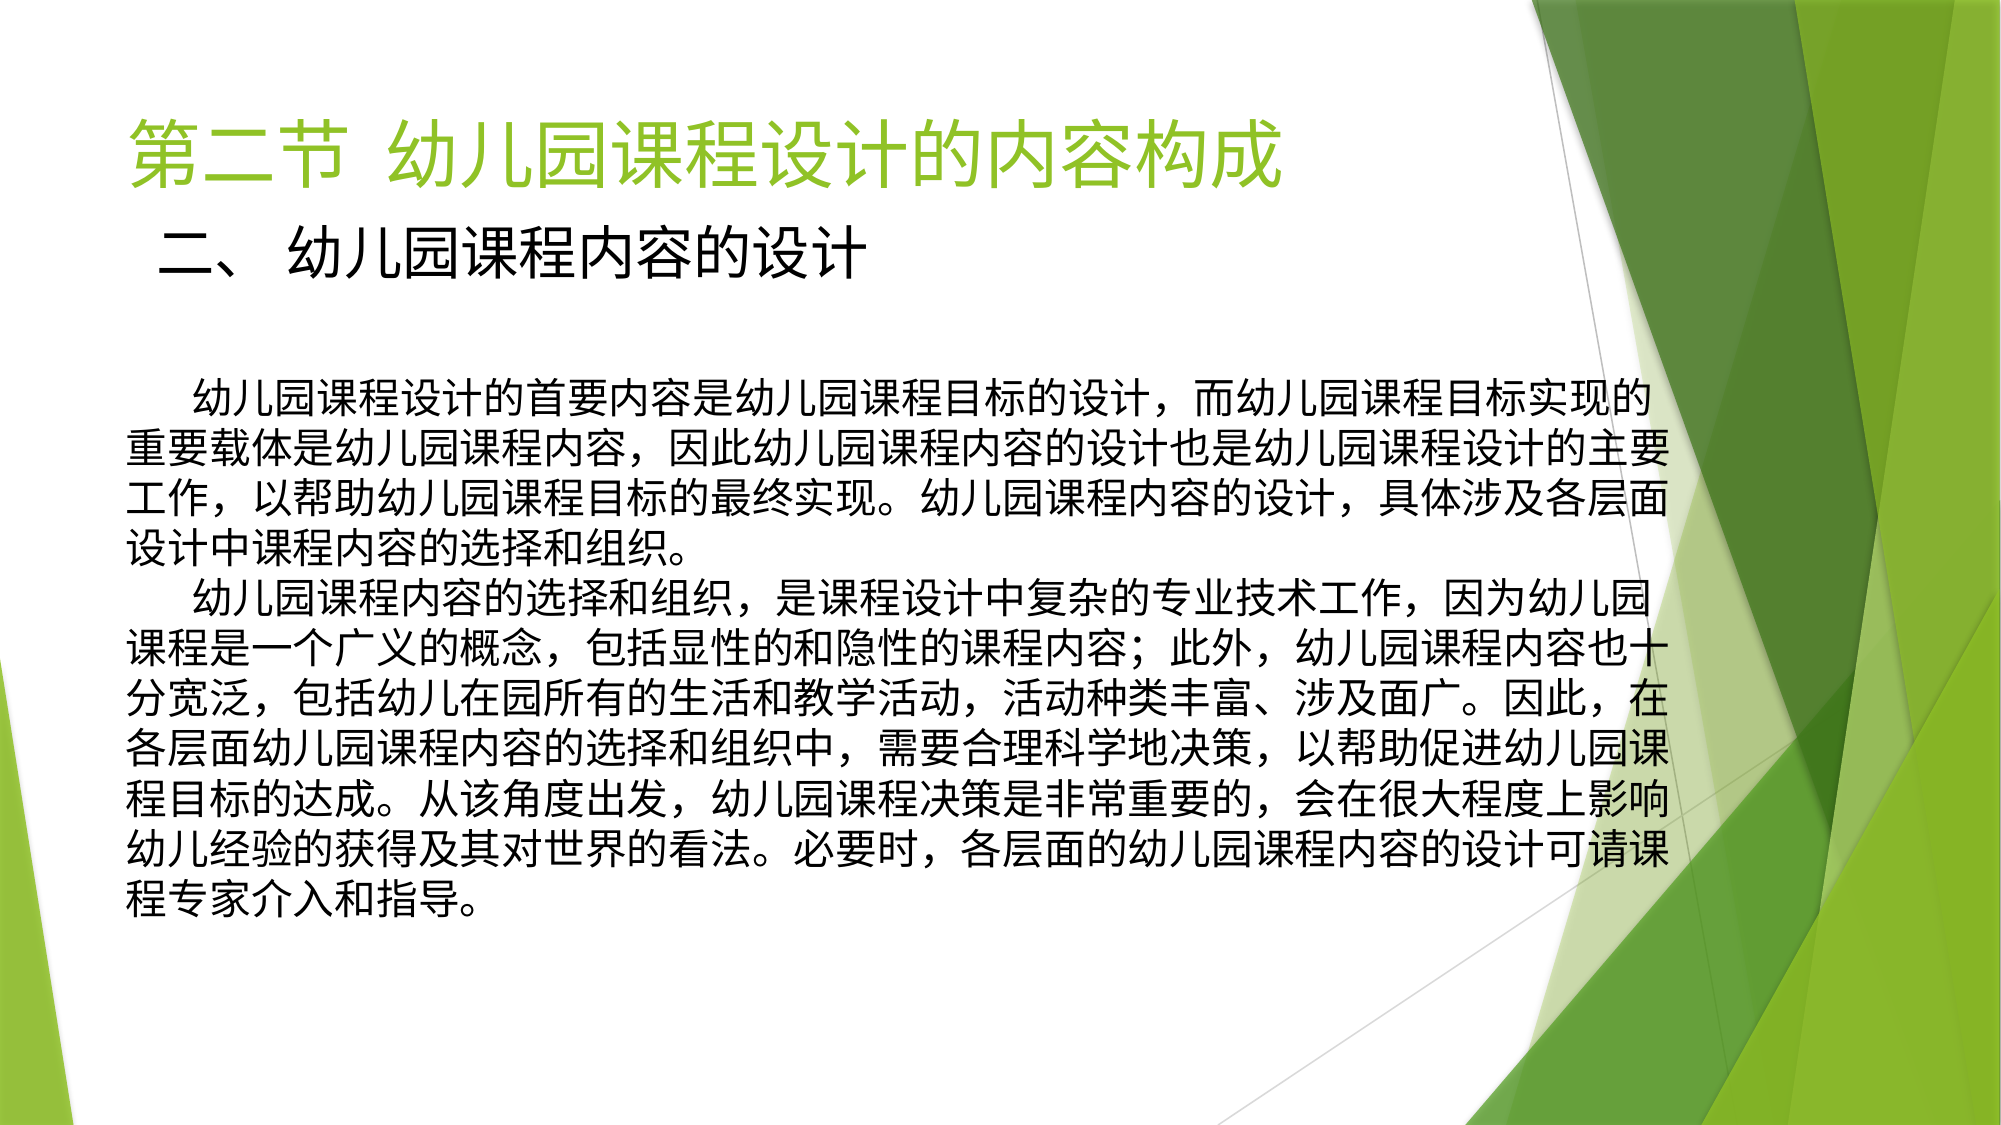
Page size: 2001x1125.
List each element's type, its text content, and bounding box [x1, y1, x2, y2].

title 第二节 幼儿园课程设计的内容构成 [111, 99, 1522, 317]
text_box 幼儿园课程设计的首要内容是幼儿园课程目标的设计，而幼儿园课程目标实现的重要载体是幼儿园课程内容，因此幼儿园课程内容的设计也是幼儿园课程设计的主要工作，以帮助幼儿园课程目标的最终实现。幼儿园课程内容的设计，具体涉及各层面设计中课程内容的选择和组织。 幼儿园课程内容的选择和组织，是课程设计中复杂的专业技术工作，因为幼儿园课程是一个广义的概念，包括显性的和隐性的课程内容；此外，幼儿园课程内容也十分宽泛，包括幼儿在园所有的生活和教学活动，活动种类丰富、涉及面广。因此，在各层面幼儿园课程内容的选择和组织中，需要合理科学地决策，以帮助促进幼儿园课程目标的达成。从该角度出发，幼儿园课程决策是非常重要的，会在很大程度上影响幼儿经验的获得及其对世界的看法。必要时，各层面的幼儿园课程内容的设计可请课程专家介入和指导。 [111, 364, 1697, 930]
text_box 二、 幼儿园课程内容的设计 [141, 208, 1451, 294]
